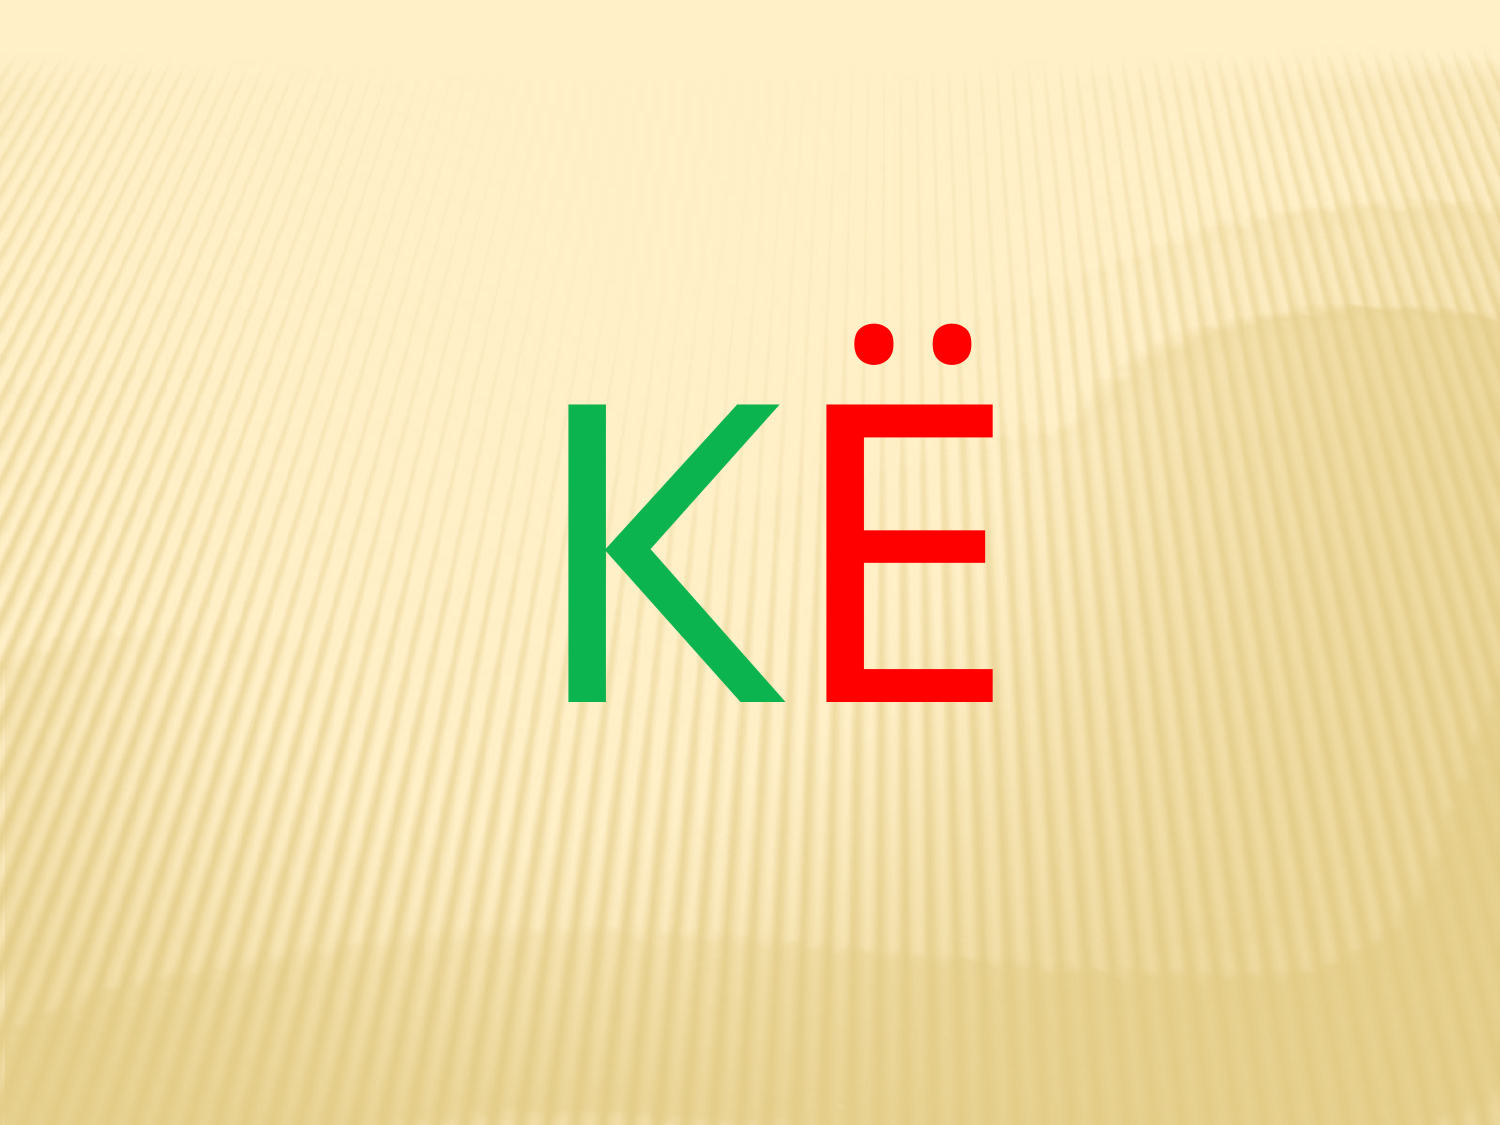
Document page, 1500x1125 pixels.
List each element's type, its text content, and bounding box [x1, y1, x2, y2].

text_box КЁ [513, 278, 1128, 794]
